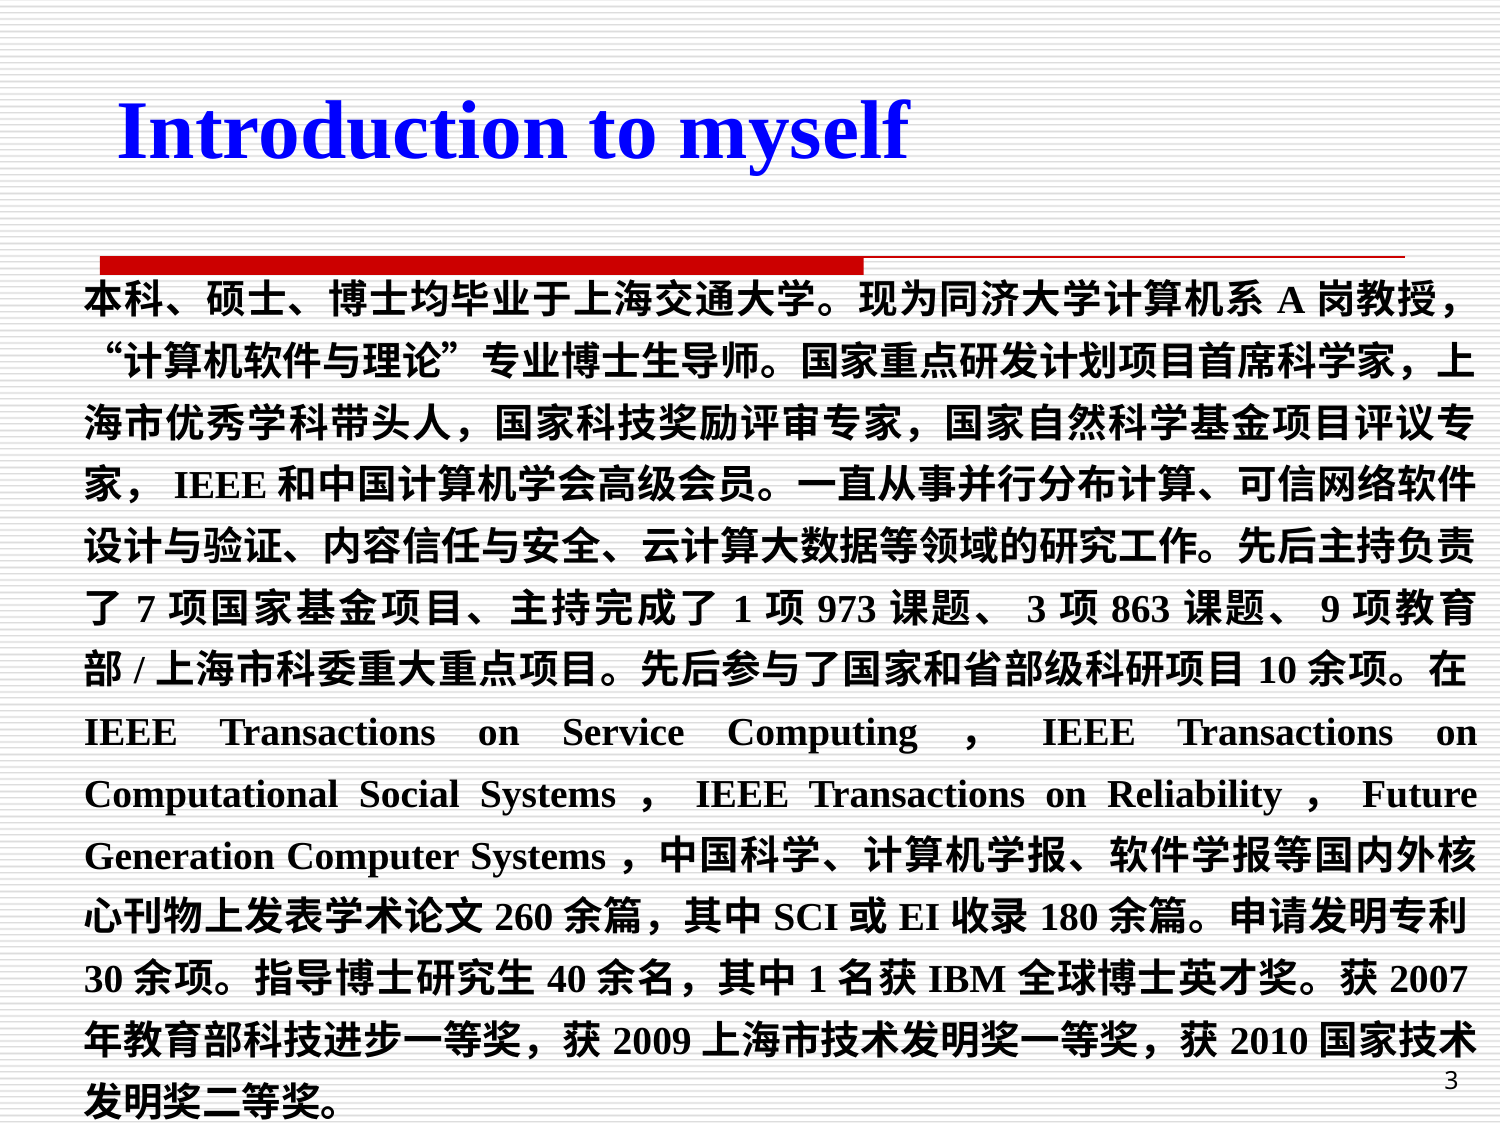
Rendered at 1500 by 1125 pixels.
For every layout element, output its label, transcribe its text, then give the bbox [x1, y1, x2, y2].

slide_number 3 [1399, 1056, 1474, 1106]
text_box Introduction to myself [101, 67, 927, 183]
picture [0, 0, 1500, 1125]
text_box 本科、硕士、博士均毕业于上海交通大学。现为同济大学计算机系A岗教授，“计算机软件与理论”专业博士生导师。国家重点研发计划项目首席科学家，上海市优秀学科带头人，国家科技奖励评审专家，国家自然科学基金项目评议专家，IEEE和中国计算机学会高级会员。一直从事并行分布计算、可信网络软件设计与验证、内容信任与安全、云计算大数据等领域的研究工作。先后主持负责了7项国家基金项目、主持完成了1项973课题、3项863课题、9项教育部/上海市科委重大重点项目。先后参与了国家和省部级科研项目10余项。在IEEE Transactions on Service Computing，IEEE Transactions on Computational Social Systems，IEEE Transactions on Reliability，Future Generation Computer Systems，中国科学、计算机学报、软件学报等国内外核心刊物上发表学术论文260余篇，其中SCI或EI收录180余篇。申请发明专利30余项。指导博士研究生40余名，其中1名获IBM全球博士英才奖。获2007年教育部科技进步一等奖，获2009上海市技术发明奖一等奖，获2010国家技术发明奖二等奖。 [69, 252, 1493, 1125]
